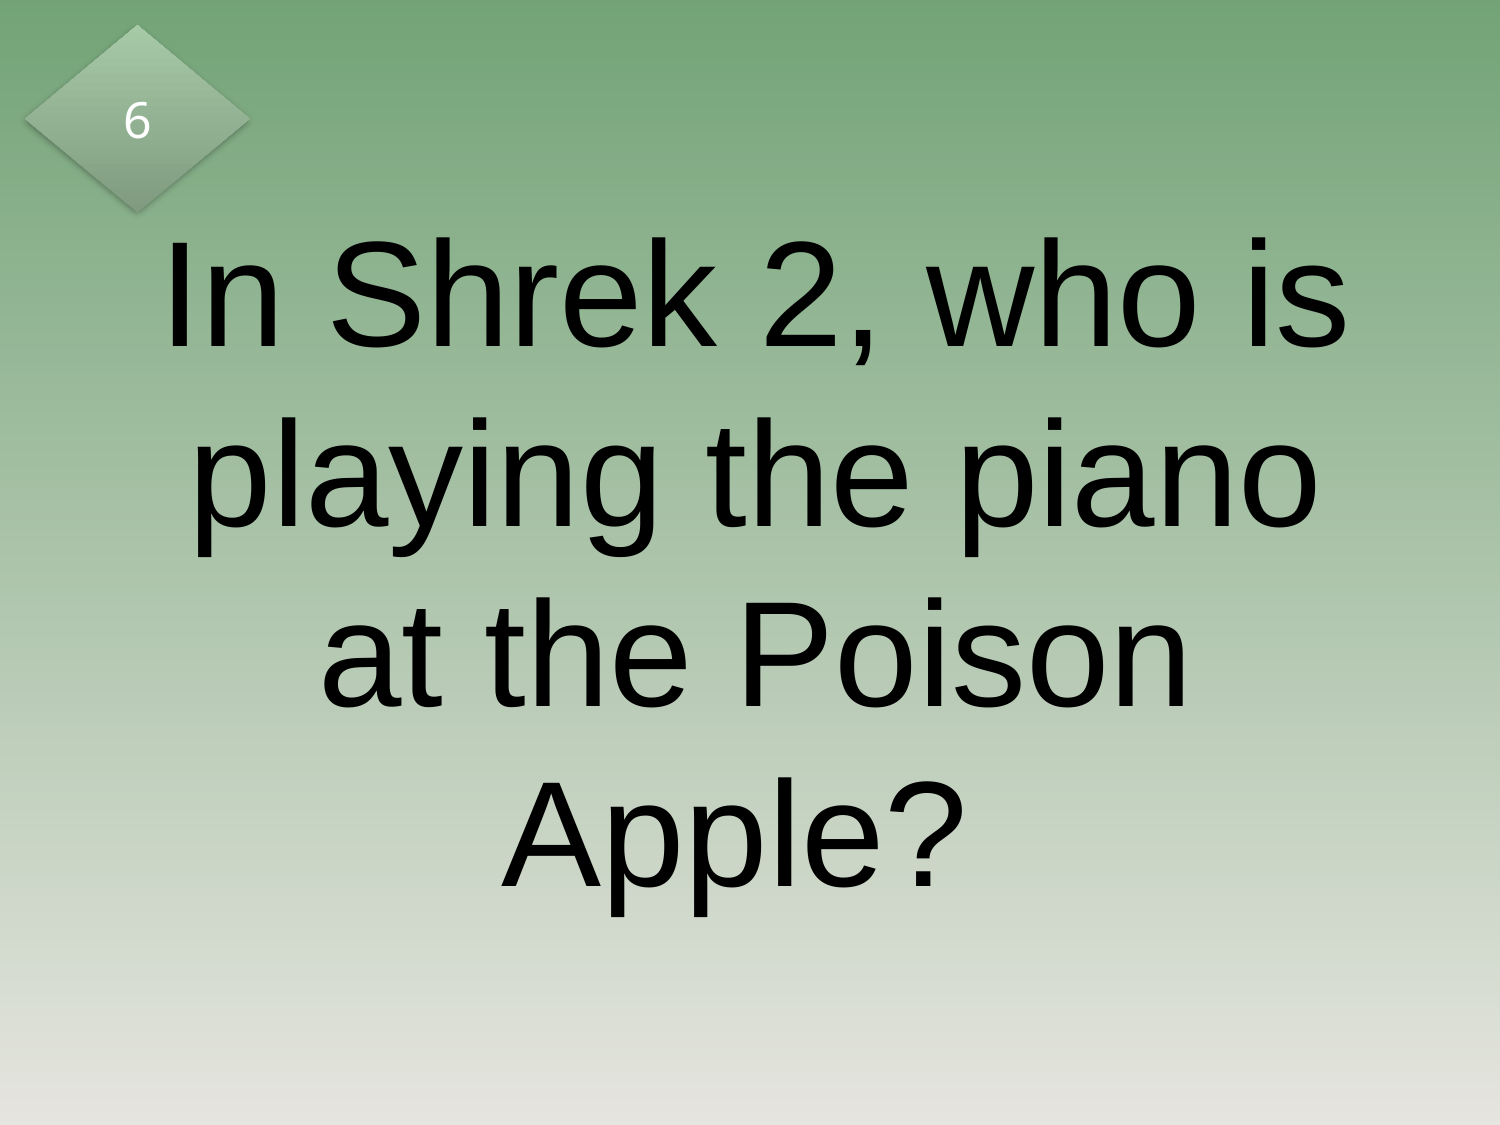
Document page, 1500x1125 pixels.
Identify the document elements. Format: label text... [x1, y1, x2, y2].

title In Shrek 2, who is playing the piano at the Poison Apple? [112, 187, 1401, 926]
text_box 6 [24, 24, 250, 213]
